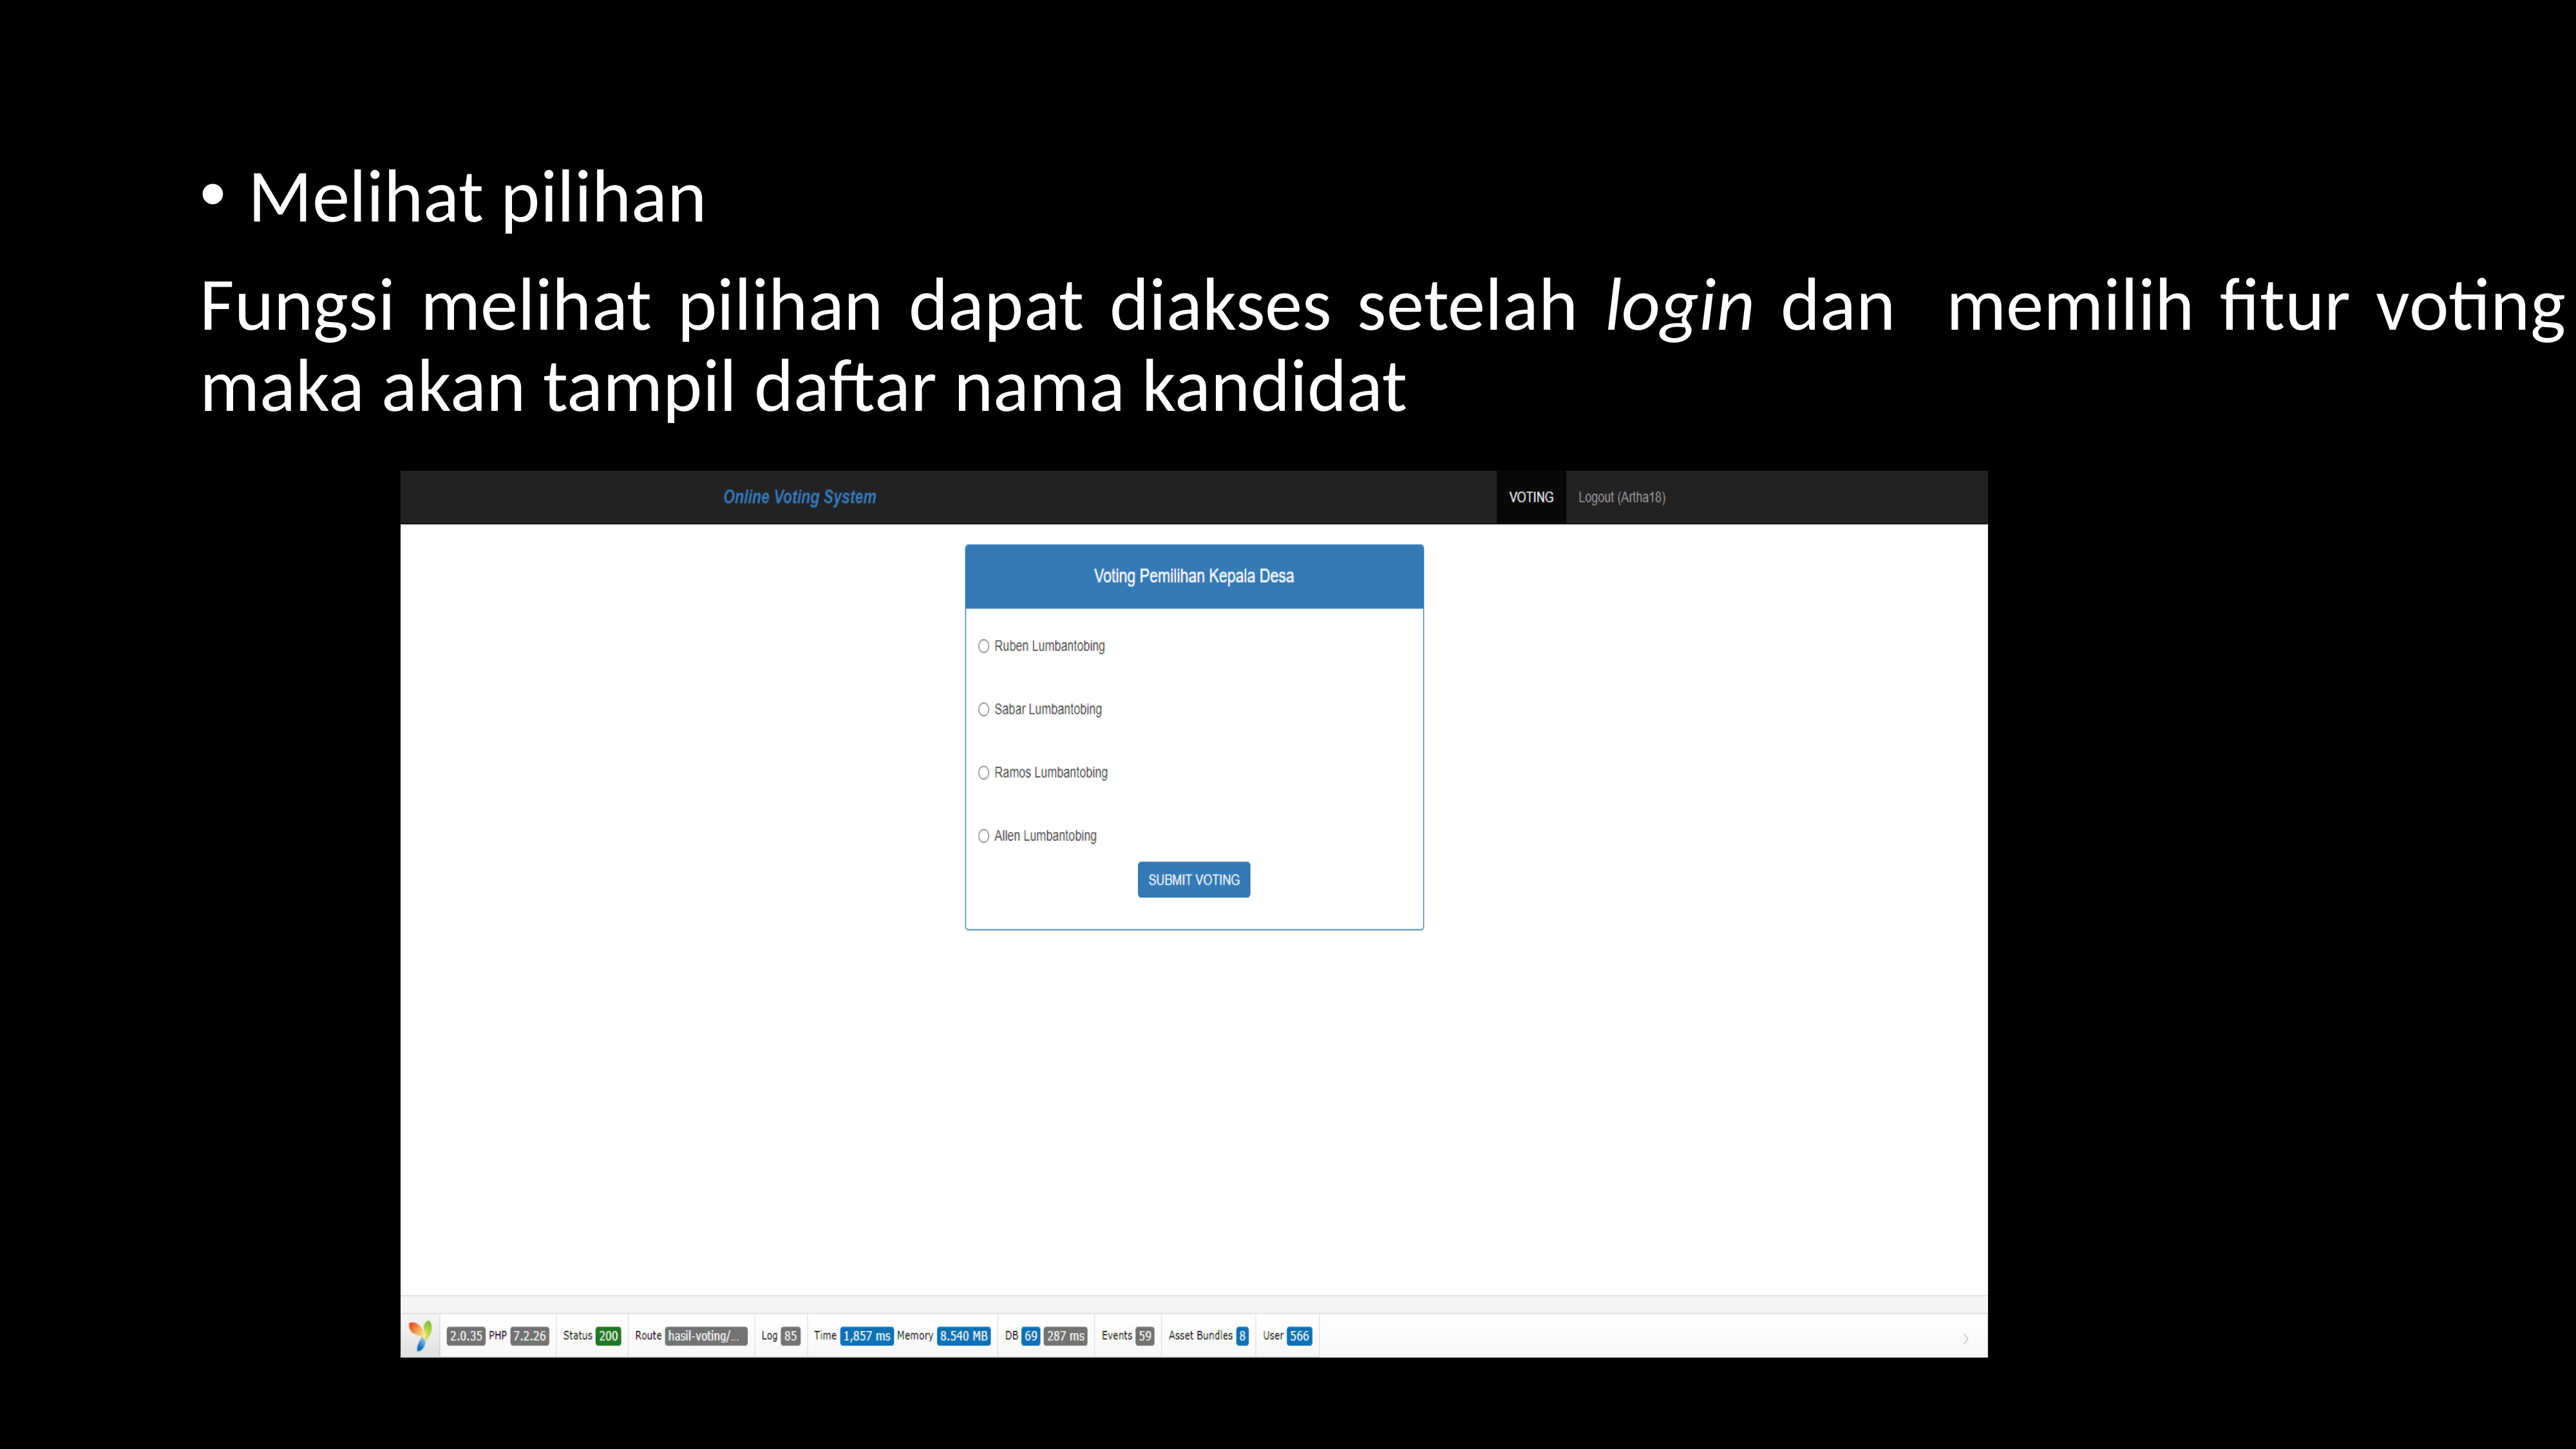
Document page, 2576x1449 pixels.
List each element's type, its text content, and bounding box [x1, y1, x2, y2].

picture [401, 471, 1988, 1358]
list Melihat pilihan Fungsi melihat pilihan dapat diakses setelah login dan memilih fitur voting maka akan tampil daftar nama kandidat [190, 35, 2576, 1379]
